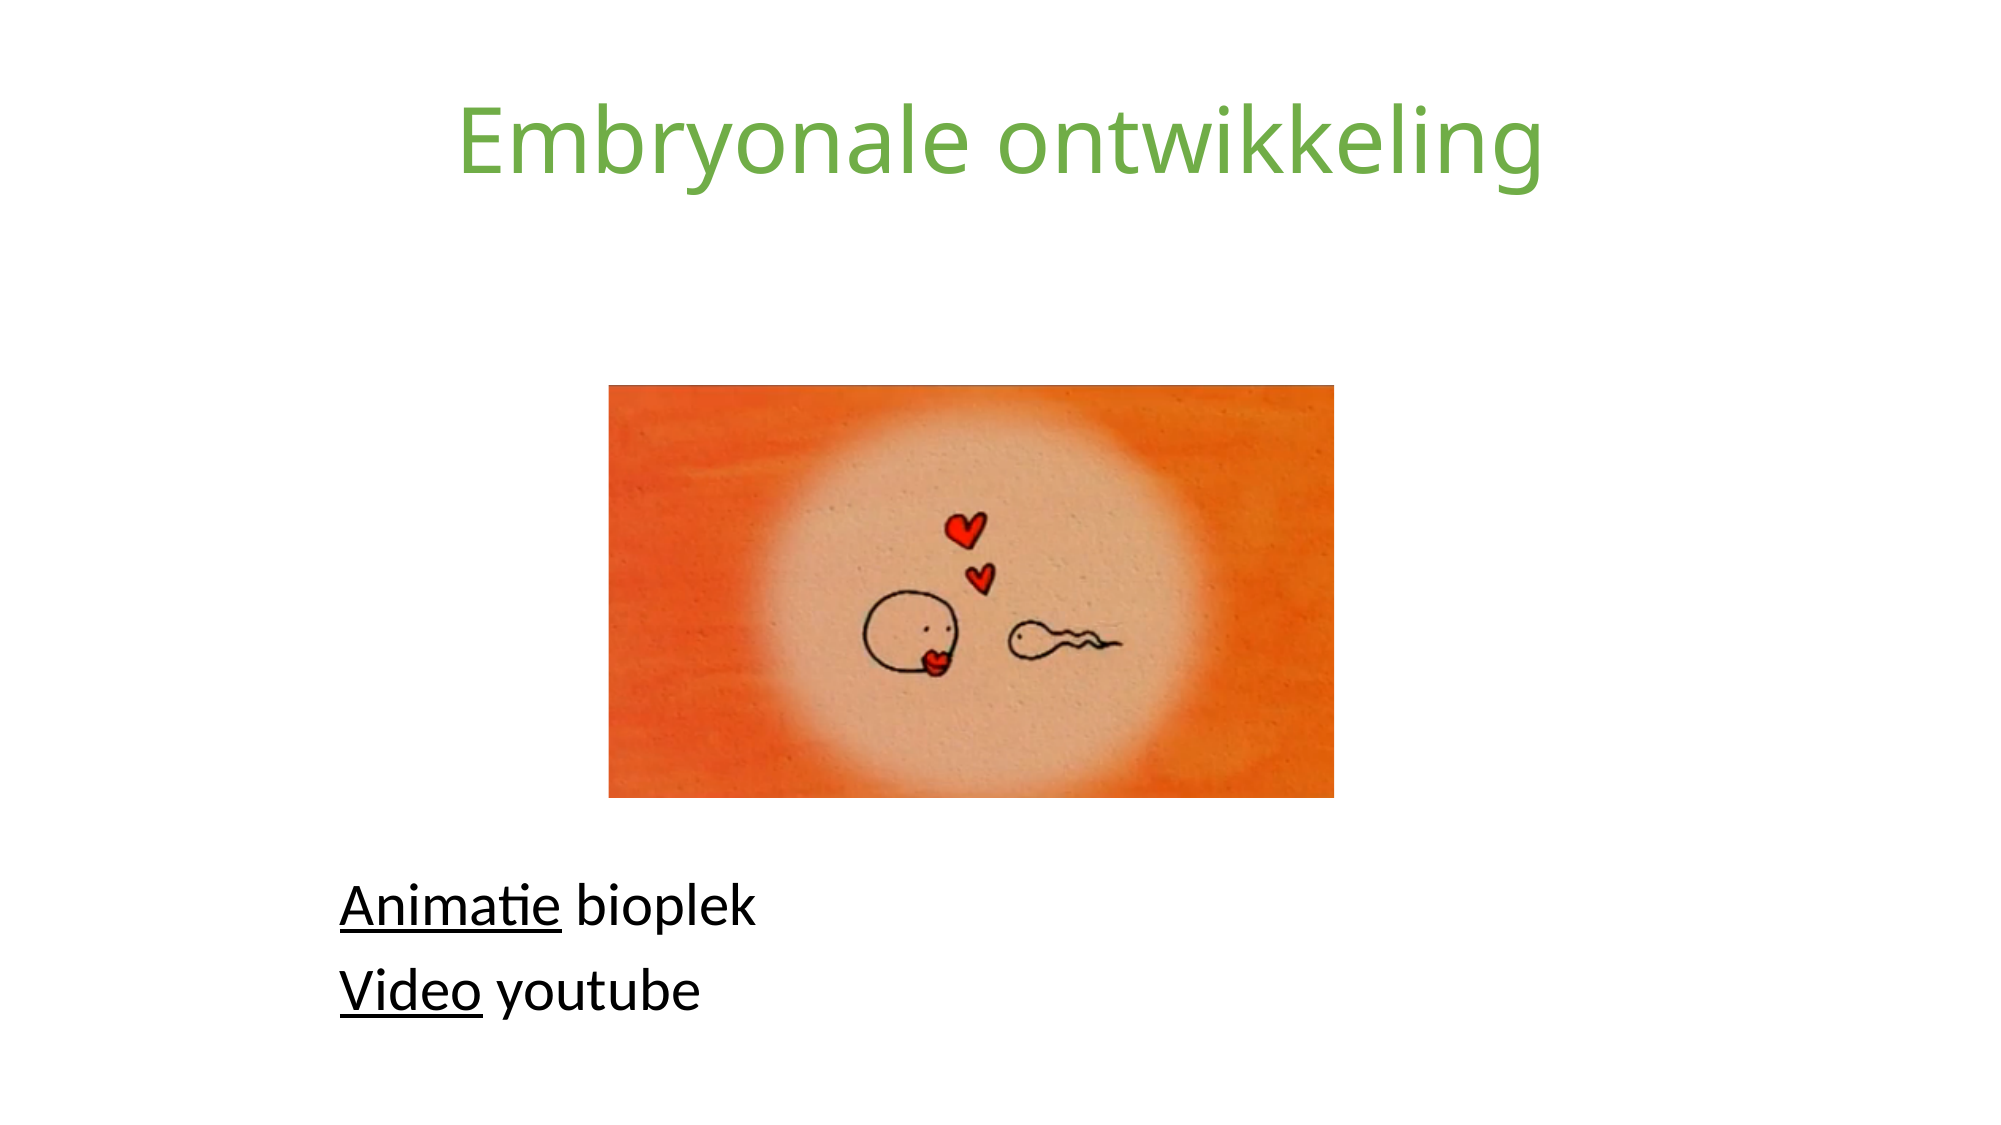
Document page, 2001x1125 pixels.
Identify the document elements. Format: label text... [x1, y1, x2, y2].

picture [608, 385, 1335, 798]
text_box Animatie bioplek Video youtube [324, 262, 1675, 1035]
text_box Embryonale ontwikkeling [326, 42, 1677, 231]
